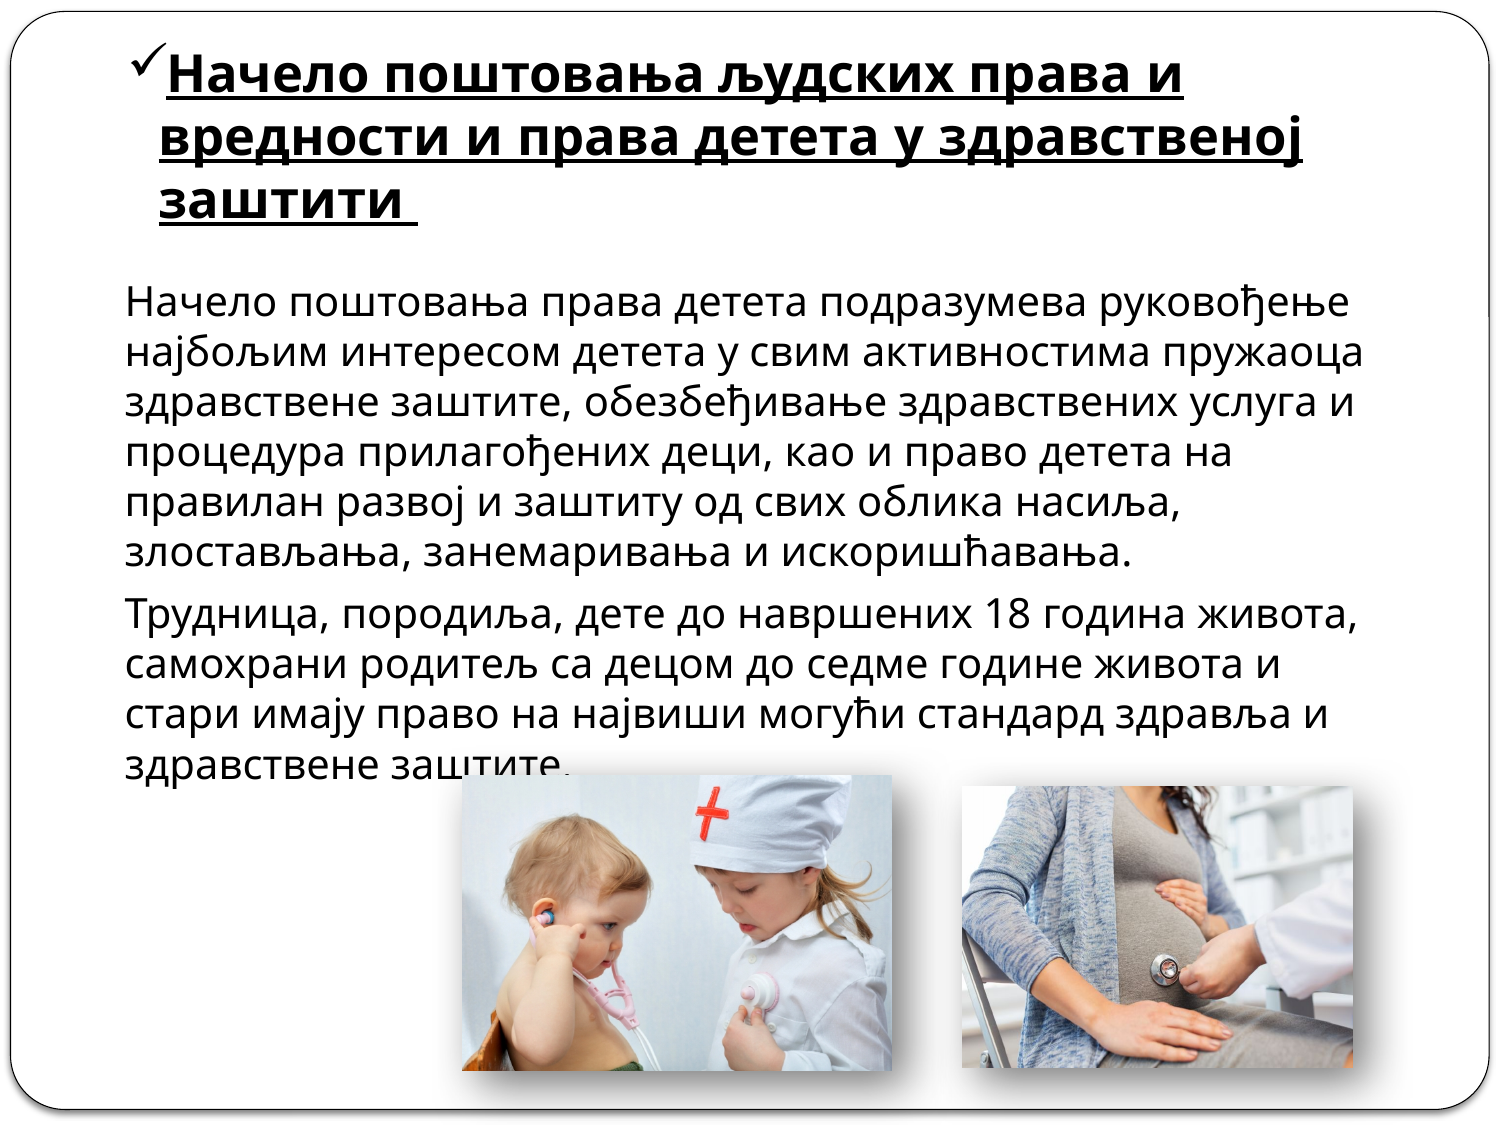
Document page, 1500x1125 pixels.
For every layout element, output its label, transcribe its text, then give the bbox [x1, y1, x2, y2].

title Начело поштовања људских права и вредности и права детета у здравственој заштити [112, 30, 1412, 244]
picture [462, 774, 892, 1071]
picture [962, 786, 1353, 1068]
list Начело поштовања права детета подразумева руковођење најбољим интересом детета у свим активностима пружаоца здравствене заштите, обезбеђивање здравствених услуга и процедура прилагођених деци, као и право детета на правилан развој и заштиту од свих облика насиља, злостављања, занемаривања и искоришћавања. Трудница, породиља, дете до навршених 18 година живота, самохрани родитељ са децом до седме године живота и стари имају право на највиши могући стандард здравља и здравствене заштите. [64, 267, 1406, 1125]
